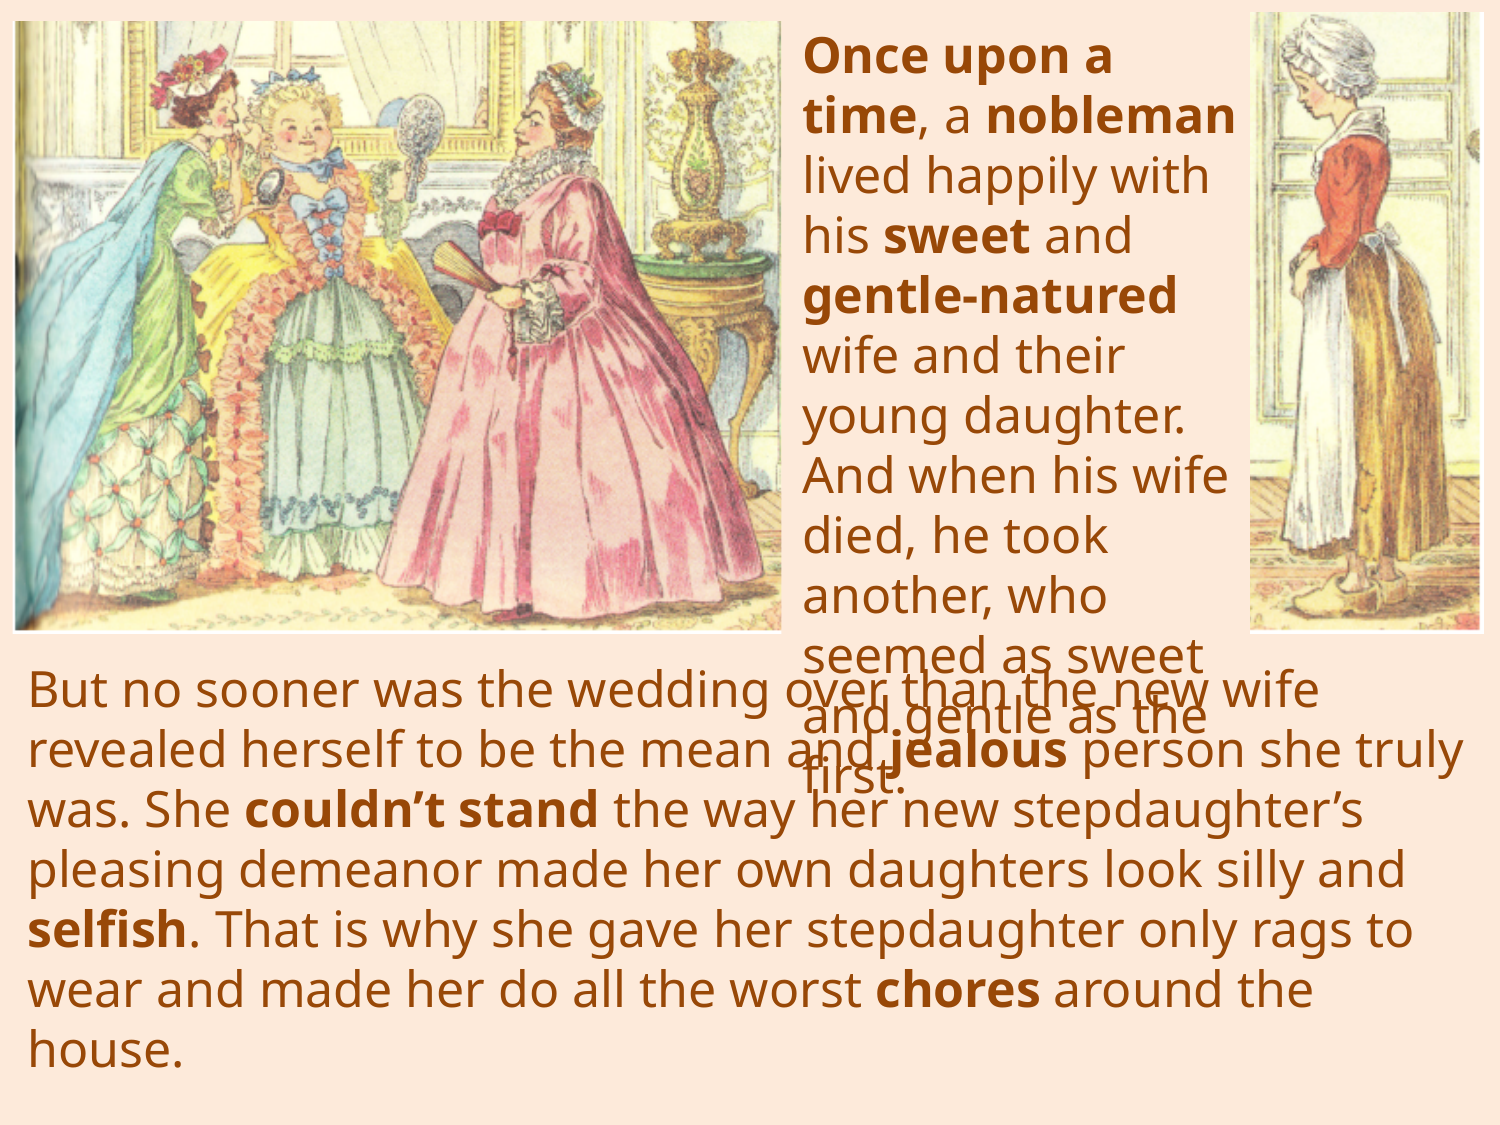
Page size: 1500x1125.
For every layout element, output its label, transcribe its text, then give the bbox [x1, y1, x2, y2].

picture [12, 21, 782, 634]
text_box But no sooner was the wedding over than the new wife revealed herself to be the mean and jealous person she truly was. She couldn’t stand the way her new stepdaughter’s pleasing demeanor made her own daughters look silly and selfish. That is why she gave her stepdaughter only rags to wear and made her do all the worst chores around the house. [12, 649, 1500, 1085]
text_box Once upon a time, a nobleman lived happily with his sweet and gentle-natured wife and their young daughter. And when his wife died, he took another, who seemed as sweet and gentle as the first. [787, 16, 1263, 649]
picture [1249, 12, 1485, 634]
